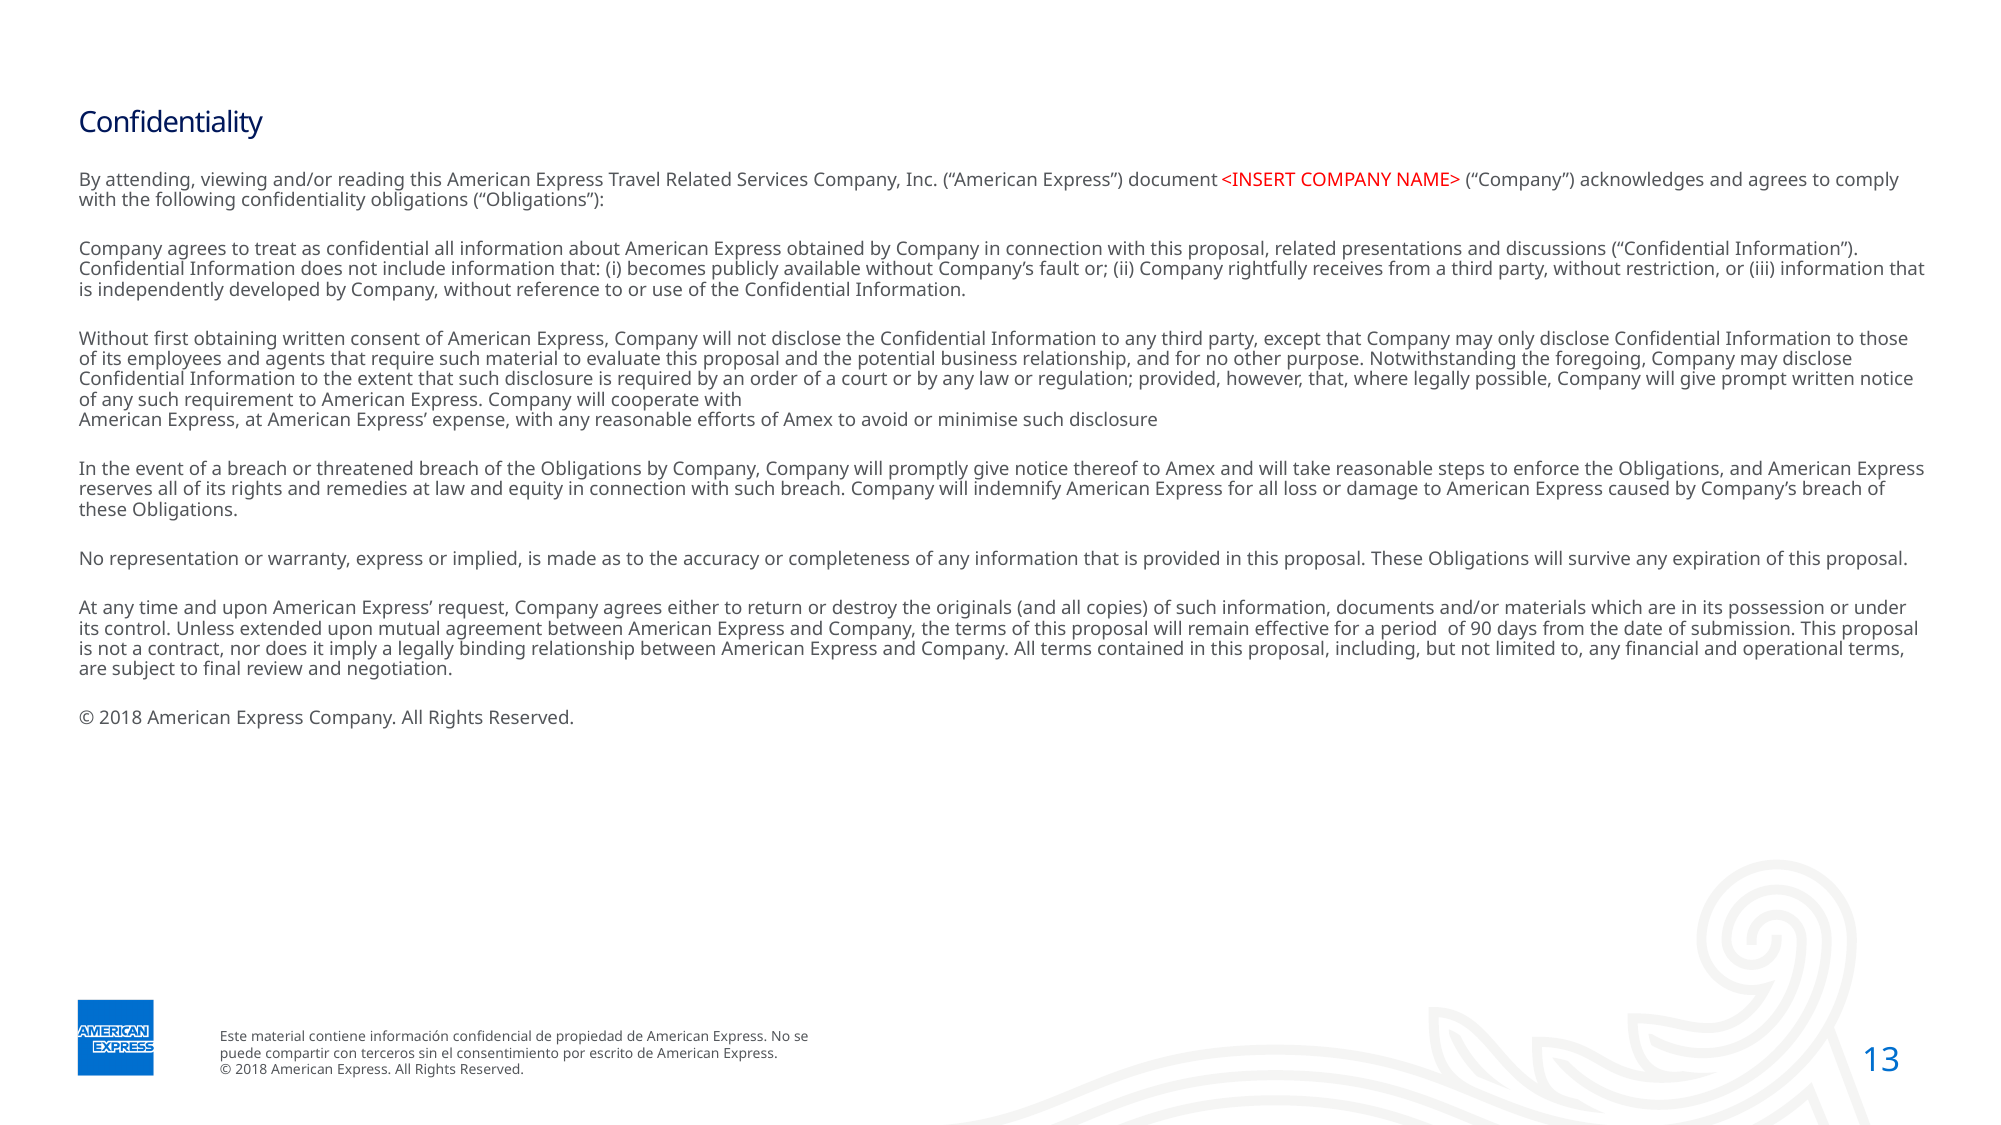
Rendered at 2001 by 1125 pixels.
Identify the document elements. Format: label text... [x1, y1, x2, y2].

slide_number 13 [1800, 1033, 1900, 1084]
picture [65, 987, 166, 1088]
title Confidentiality [78, 50, 1924, 139]
list By attending, viewing and/or reading this American Express Travel Related Services Company, Inc. (“American Express”) document <INSERT COMPANY NAME> (“Company”) acknowledges and agrees to comply with the following confidentiality obligations (“Obligations”): Company agrees to treat as confidential all information about American Express obtained by Company in connection with this proposal, related presentations and discussions (“Confidential Information”). Confidential Information does not include information that: (i) becomes publicly available without Company’s fault or; (ii) Company rightfully receives from a third party, without restriction, or (iii) information that is independently developed by Company, without reference to or use of the Confidential Information. Without first obtaining written consent of American Express, Company will not disclose the Confidential Information to any third party, except that Company may only disclose Confidential Information to those of its employees and agents that require such material to evaluate this proposal and the potential business relationship, and for no other purpose. Notwithstanding the foregoing, Company may disclose Confidential Information to the extent that such disclosure is required by an order of a court or by any law or regulation; provided, however, that, where legally possible, Company will give prompt written notice of any such requirement to American Express. Company will cooperate with American Express, at American Express’ expense, with any reasonable efforts of Amex to avoid or minimise such disclosure In the event of a breach or threatened breach of the Obligations by Company, Company will promptly give notice thereof to Amex and will take reasonable steps to enforce the Obligations, and American Express reserves all of its rights and remedies at law and equity in connection with such breach. Company will indemnify American Express for all loss or damage to American Express caused by Company’s breach of these Obligations. No representation or warranty, express or implied, is made as to the accuracy or completeness of any information that is provided in this proposal. These Obligations will survive any expiration of this proposal. At any time and upon American Express’ request, Company agrees either to return or destroy the originals (and all copies) of such information, documents and/or materials which are in its possession or under its control. Unless extended upon mutual agreement between American Express and Company, the terms of this proposal will remain effective for a period of 90 days from the date of submission. This proposal is not a contract, nor does it imply a legally binding relationship between American Express and Company. All terms contained in this proposal, including, but not limited to, any financial and operational terms, are subject to final review and negotiation. © 2018 American Express Company. All Rights Reserved. [78, 170, 1924, 992]
